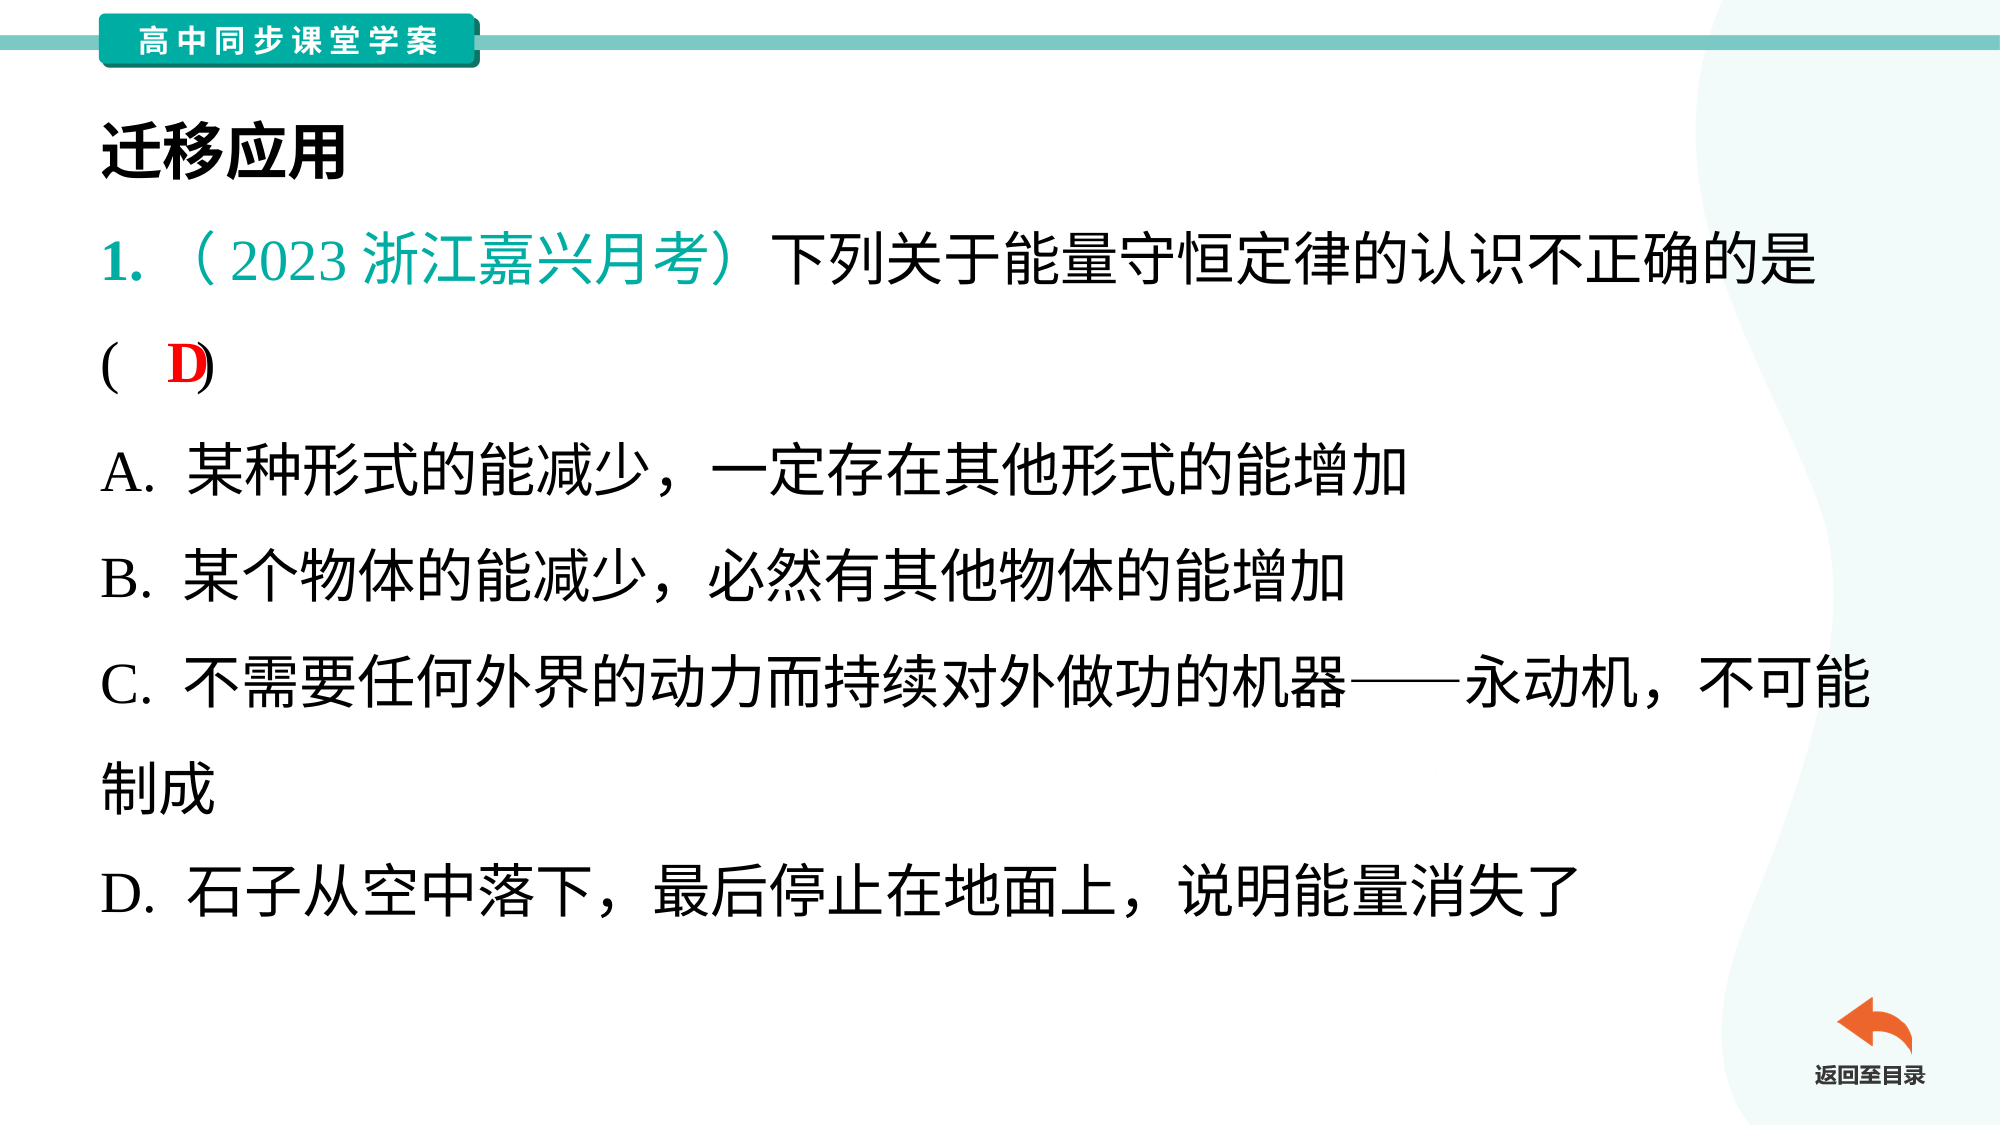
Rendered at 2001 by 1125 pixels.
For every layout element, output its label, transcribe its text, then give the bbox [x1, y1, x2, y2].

text_box A. 某种形式的能减少，一定存在其他形式的能增加 B. 某个物体的能减少，必然有其他物体的能增加 C. 不需要任何外界的动力而持续对外做功的机器——永动机，不可能 制成 D. 石子从空中落下，最后停止在地面上，说明能量消失了 [100, 396, 1899, 913]
text_box 1.（2023浙江嘉兴月考）下列关于能量守恒定律的认识不正确的是 ( ) [100, 186, 1899, 384]
text_box D [145, 290, 231, 384]
picture [0, 0, 2000, 1125]
text_box 迁移应用 [100, 76, 1899, 186]
